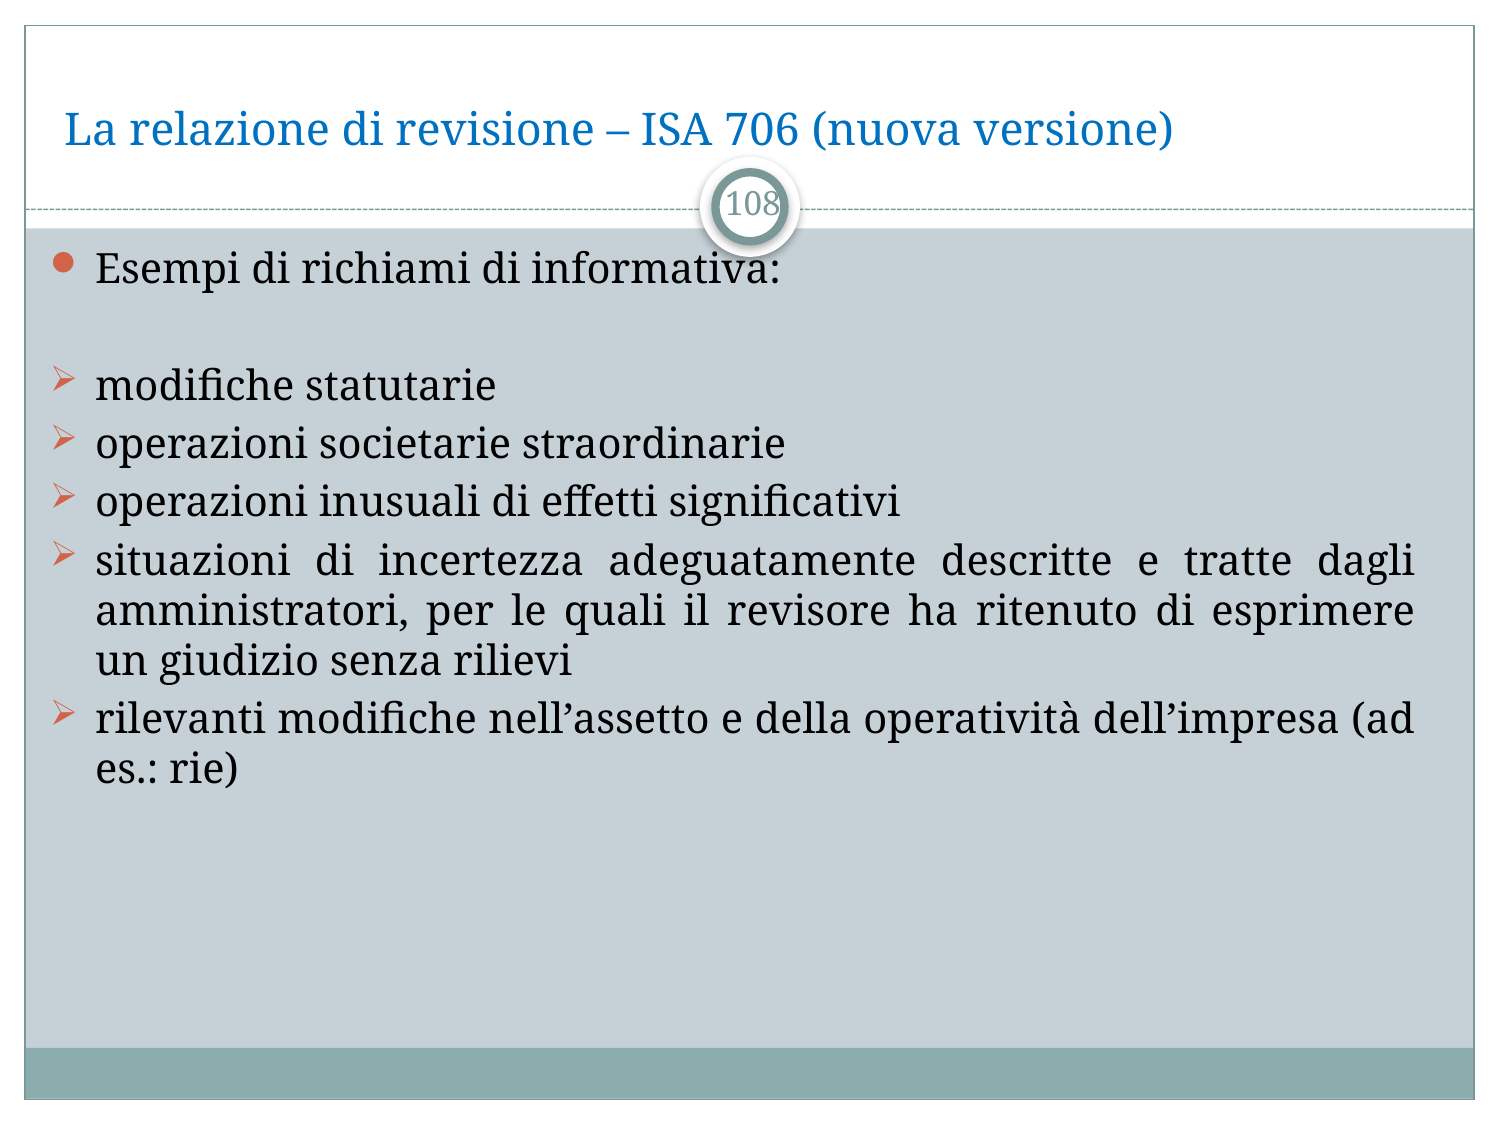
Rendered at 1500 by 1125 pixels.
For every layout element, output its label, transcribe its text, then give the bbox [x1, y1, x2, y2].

list Esempi di richiami di informativa: modifiche statutarie operazioni societarie straordinarie operazioni inusuali di effetti significativi situazioni di incertezza adeguatamente descritte e tratte dagli amministratori, per le quali il revisore ha ritenuto di esprimere un giudizio senza rilievi rilevanti modifiche nell’assetto e della operatività dell’impresa (ad es.: rie) [35, 234, 1431, 985]
title La relazione di revisione – ISA 706 (nuova versione) [49, 37, 1450, 162]
slide_number 108 [715, 168, 791, 241]
